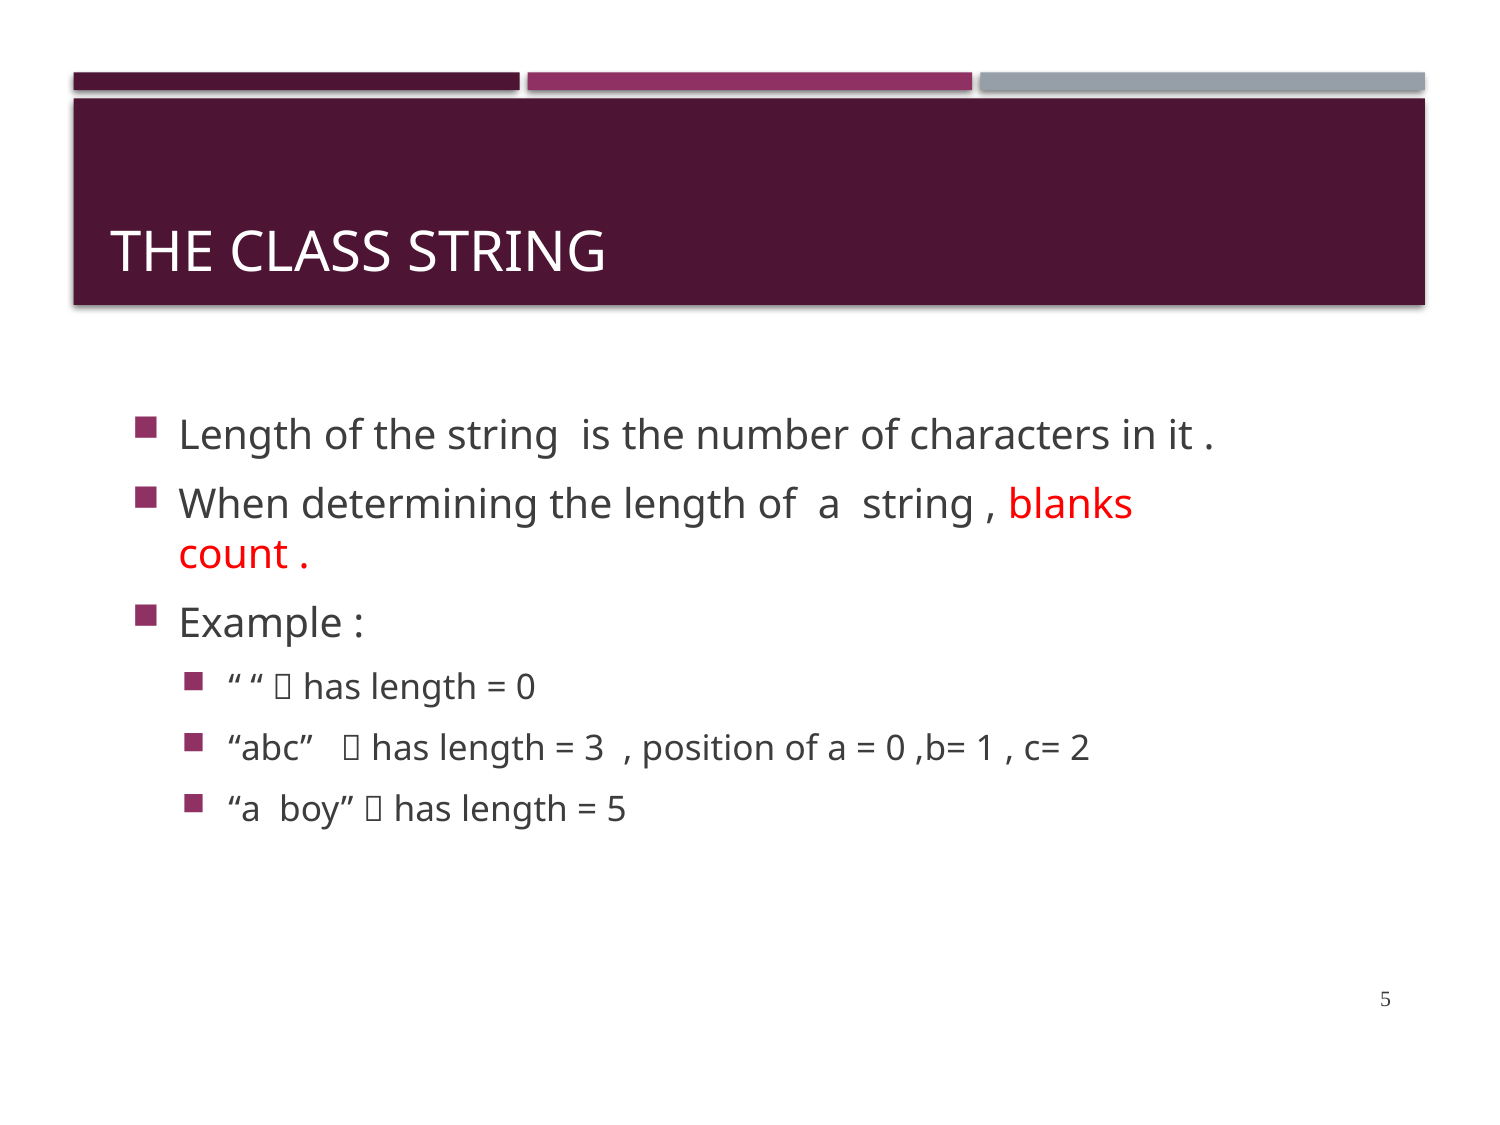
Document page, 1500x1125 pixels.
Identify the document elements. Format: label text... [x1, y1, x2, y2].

title The class String [95, 112, 1406, 291]
slide_number 5 [1279, 977, 1406, 1037]
list Length of the string is the number of characters in it . When determining the length of a string , blanks count . Example : “ “  has length = 0 “abc”  has length = 3 , position of a = 0 ,b= 1 , c= 2 “a boy”  has length = 5 [116, 331, 1242, 862]
